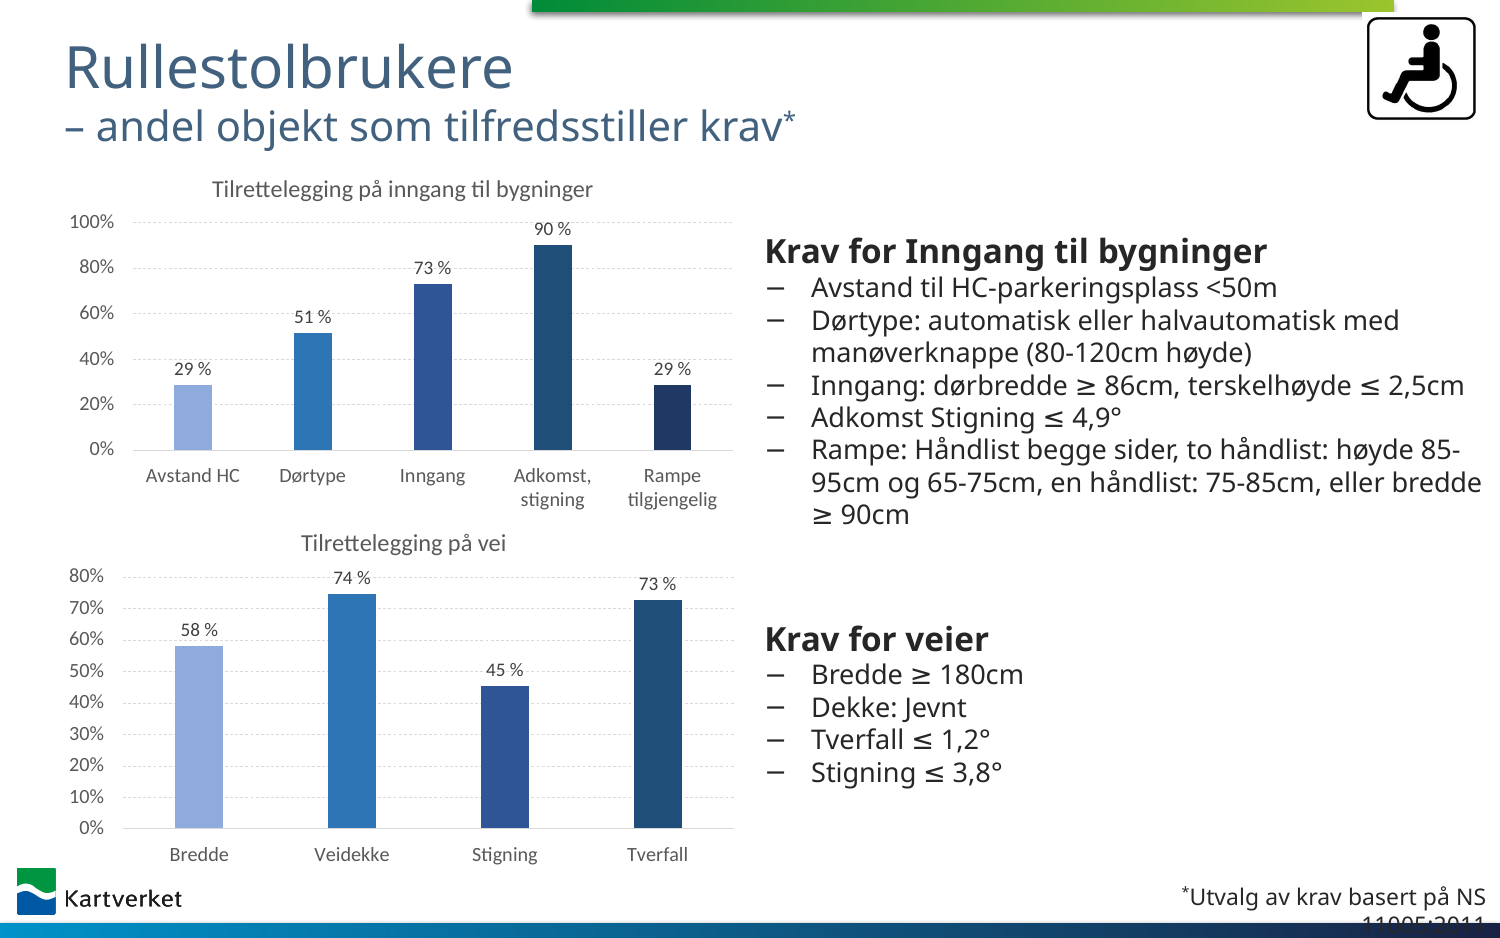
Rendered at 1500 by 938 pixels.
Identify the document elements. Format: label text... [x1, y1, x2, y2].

picture [1362, 12, 1481, 126]
picture [62, 520, 746, 874]
text_box Krav for Inngang til bygninger Avstand til HC-parkeringsplass <50m Dørtype: automatisk eller halvautomatisk med manøverknappe (80-120cm høyde) Inngang: dørbredde ≥ 86cm, terskelhøyde ≤ 2,5cm Adkomst Stigning ≤ 4,9° Rampe: Håndlist begge sider, to håndlist: høyde 85-95cm og 65-75cm, en håndlist: 75-85cm, eller bredde ≥ 90cm [749, 223, 1500, 538]
picture [62, 166, 744, 519]
text_box Krav for veier Bredde ≥ 180cm Dekke: Jevnt Tverfall ≤ 1,2° Stigning ≤ 3,8° [749, 610, 1500, 795]
text_box *Utvalg av krav basert på NS 11005:2011 [1068, 873, 1500, 938]
text_box Rullestolbrukere – andel objekt som tilfredsstiller krav* [49, 25, 1431, 158]
